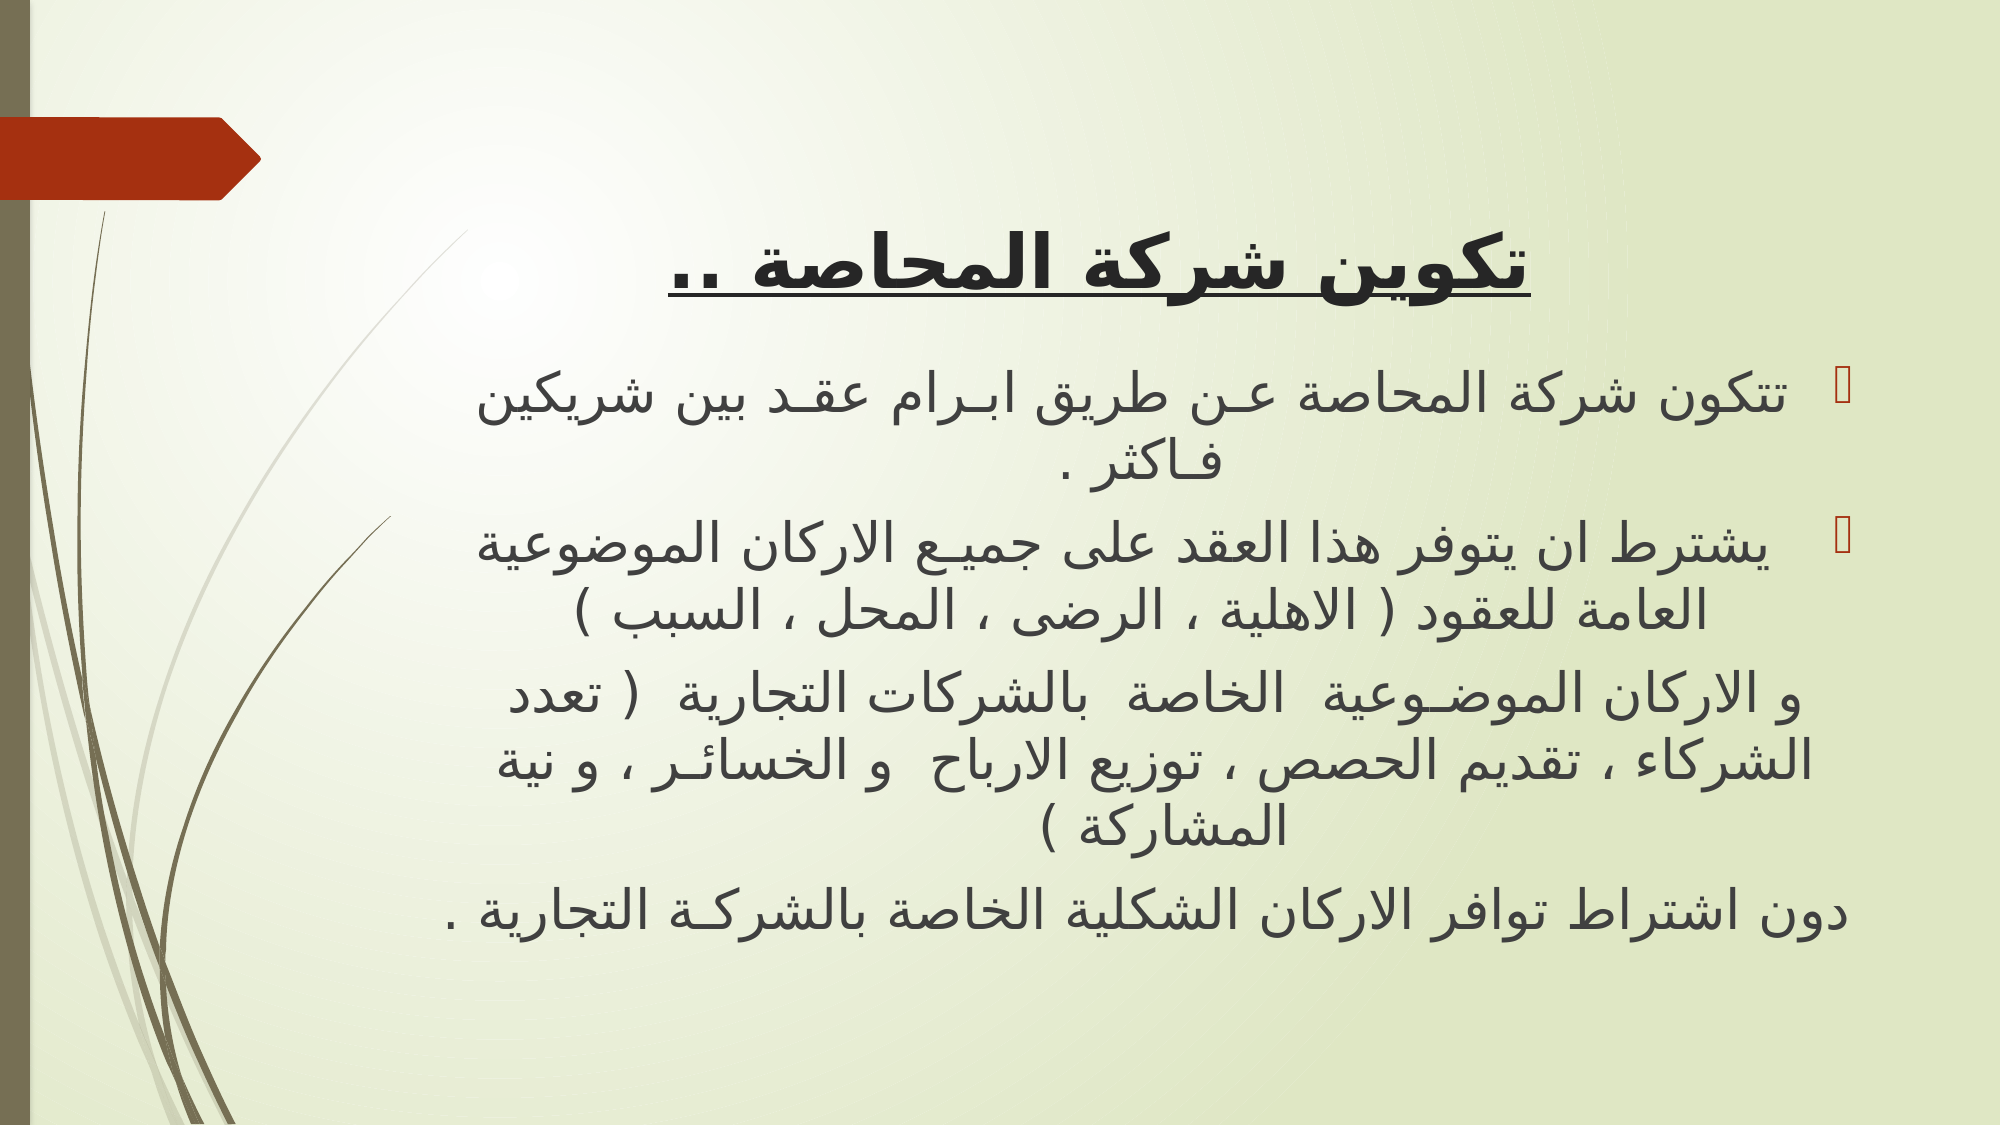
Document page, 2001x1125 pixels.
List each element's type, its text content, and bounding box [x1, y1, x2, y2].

title تكوين شركة المحاصة .. [368, 205, 1831, 325]
list تتكون شركة المحاصة عـن طريق ابـرام عقـد بين شريكين فـاكثر . يشترط ان يتوفر هذا العقد على جميـع الاركان الموضوعية العامة للعقود ( الاهلية ، الرضى ، المحل ، السبب ) و الاركان الموضـوعية الخاصة بالشركات التجارية ( تعدد الشركاء ، تقديم الحصص ، توزيع الارباح و الخسائـر ، و نية المشاركة ) دون اشتراط توافر الاركان الشكلية الخاصة بالشركـة التجارية . [424, 350, 1888, 970]
